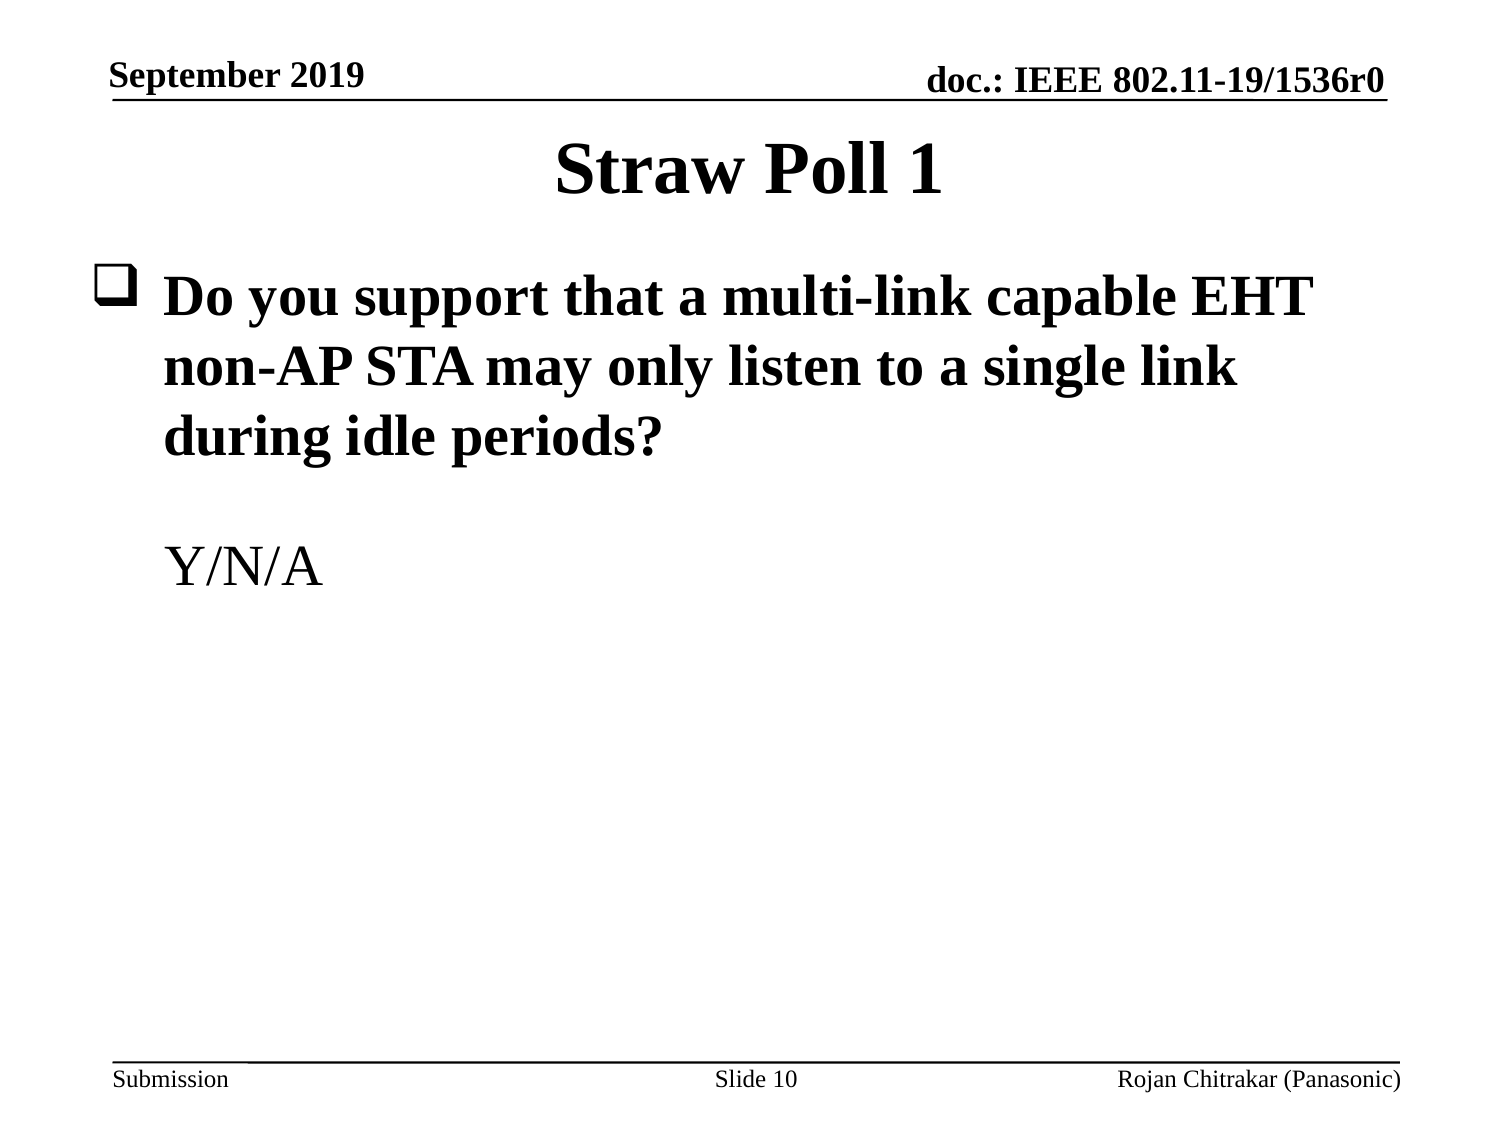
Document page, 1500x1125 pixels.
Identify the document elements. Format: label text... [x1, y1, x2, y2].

footer Rojan Chitrakar (Panasonic) [949, 1061, 1402, 1093]
text_box Do you support that a multi-link capable EHT non-AP STA may only listen to a single link during idle periods? Y/N/A [75, 249, 1402, 605]
slide_number Slide 10 [712, 1061, 800, 1093]
text_box Straw Poll 1 [0, 111, 1500, 225]
